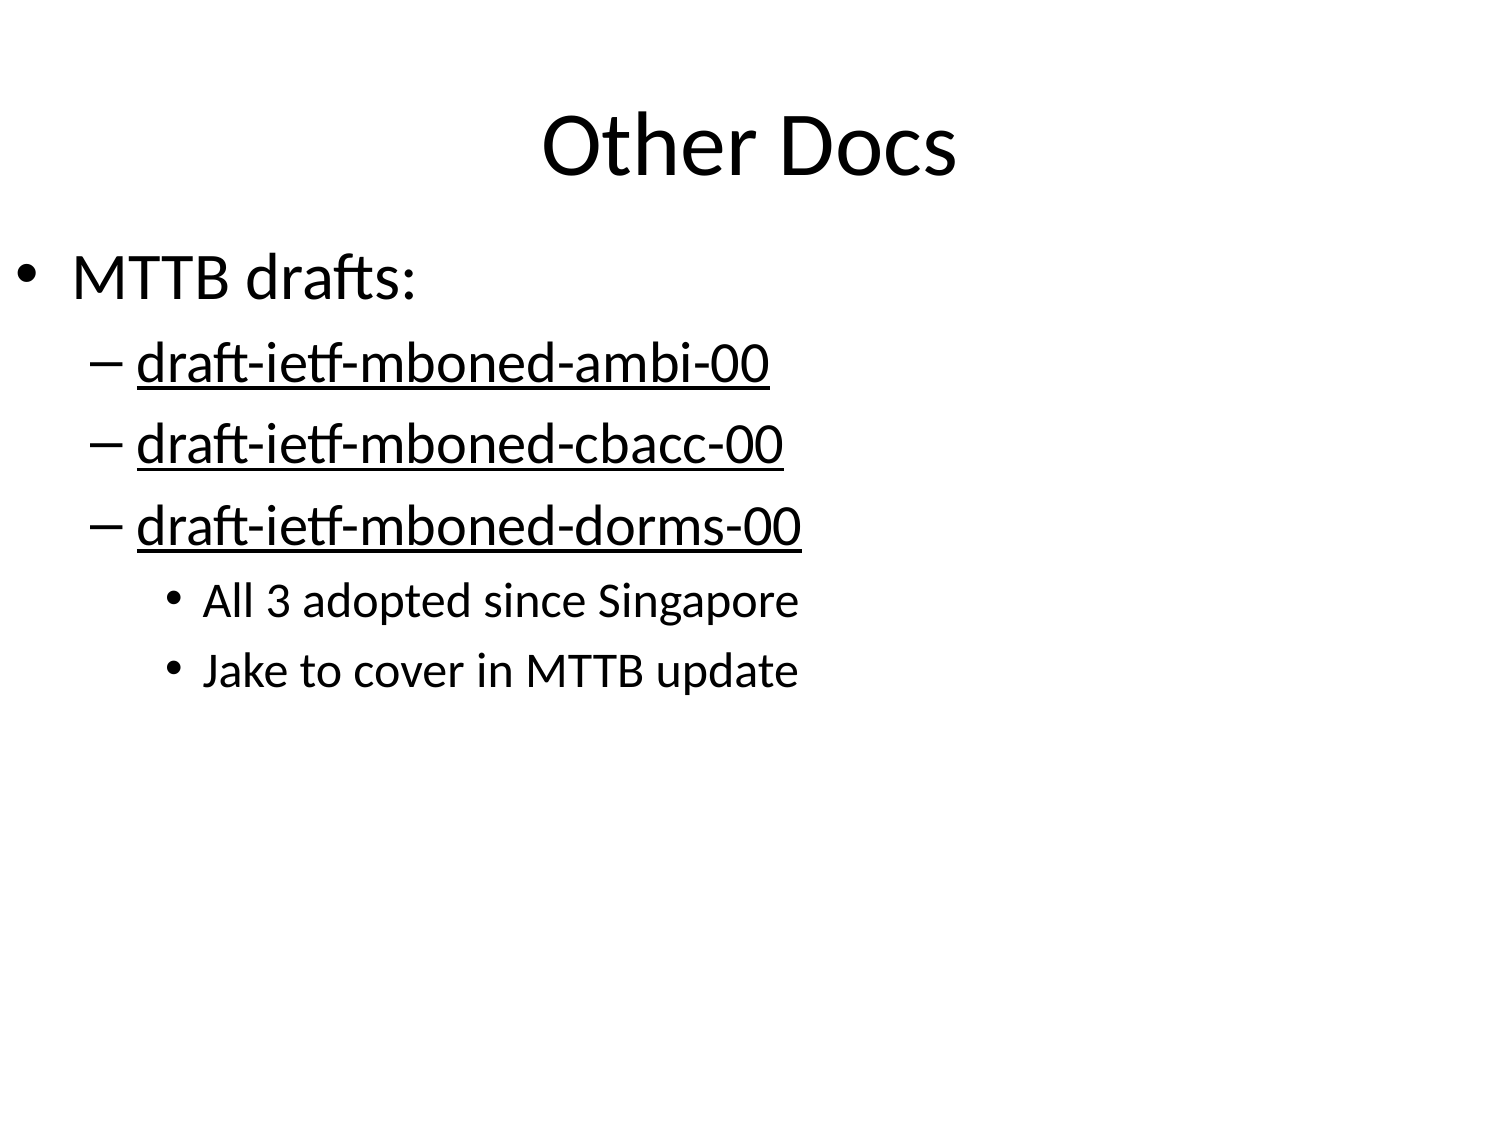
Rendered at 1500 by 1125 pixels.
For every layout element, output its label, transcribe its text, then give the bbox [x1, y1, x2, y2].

list MTTB drafts: draft-ietf-mboned-ambi-00 draft-ietf-mboned-cbacc-00 draft-ietf-mboned-dorms-00 All 3 adopted since Singapore Jake to cover in MTTB update [0, 224, 1500, 1075]
title Other Docs [75, 45, 1425, 224]
